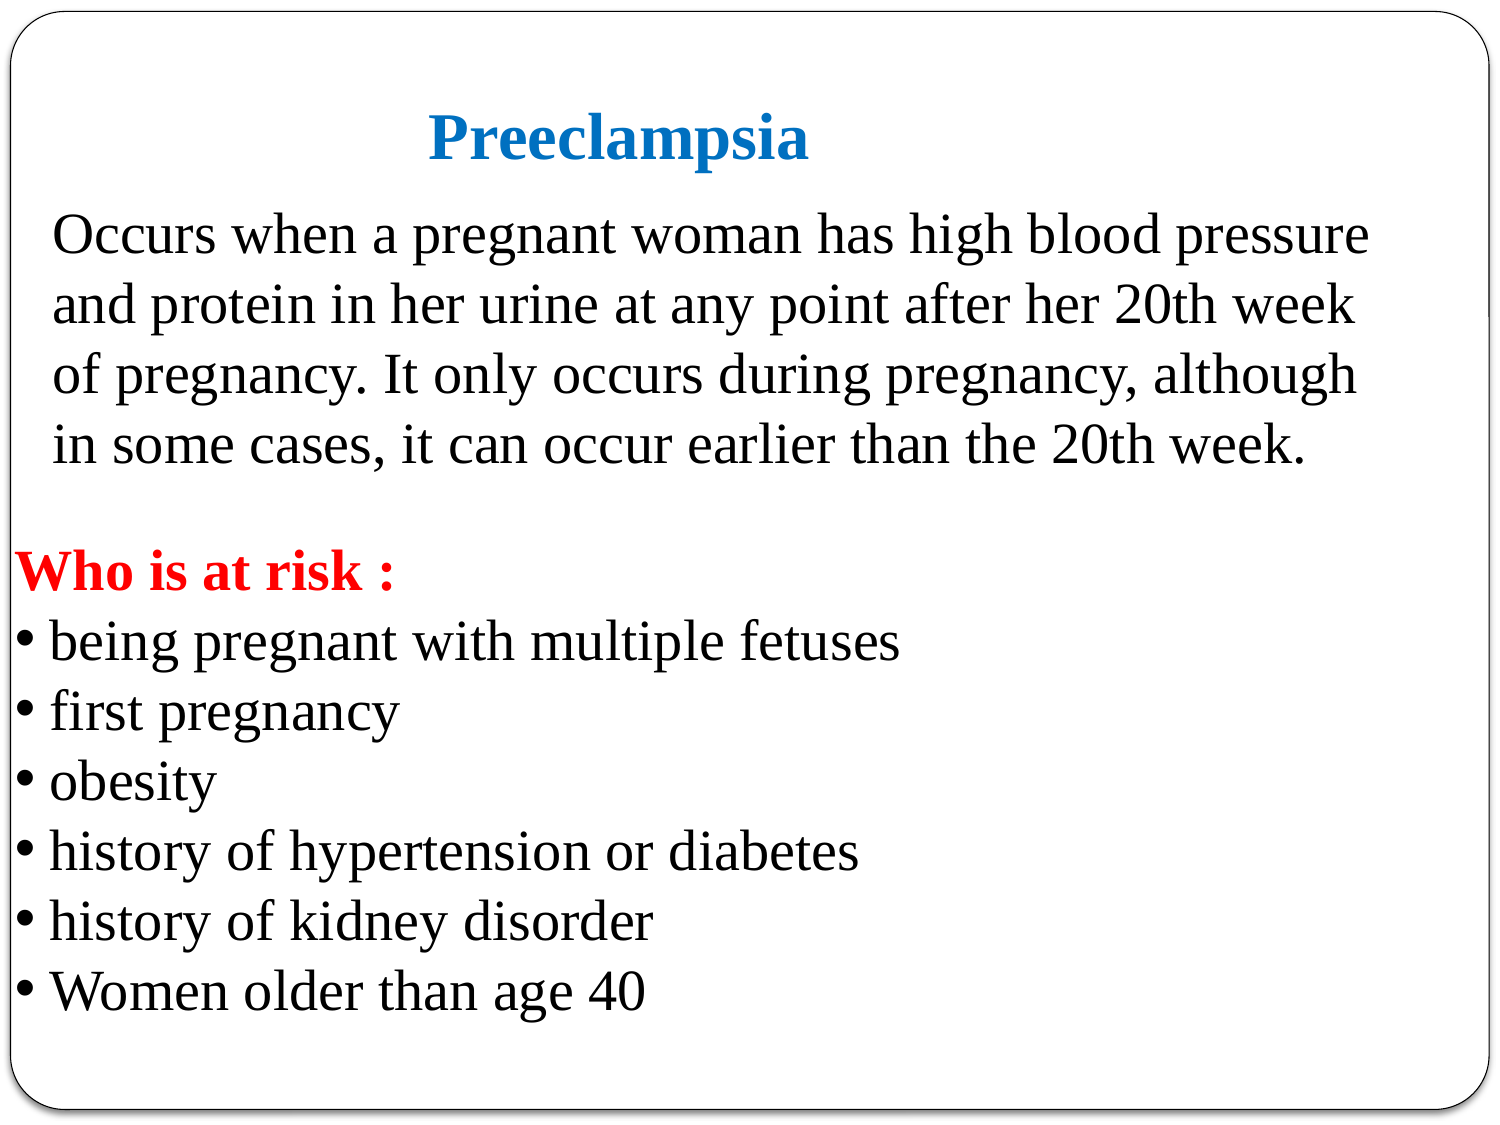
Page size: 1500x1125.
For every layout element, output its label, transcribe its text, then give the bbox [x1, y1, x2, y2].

text_box Preeclampsia [414, 85, 825, 181]
text_box Occurs when a pregnant woman has high blood pressure and protein in her urine at any point after her 20th week of pregnancy. It only occurs during pregnancy, although in some cases, it can occur earlier than the 20th week. [37, 187, 1413, 483]
text_box Who is at risk : being pregnant with multiple fetuses first pregnancy obesity history of hypertension or diabetes history of kidney disorder Women older than age 40 [0, 525, 1413, 1030]
